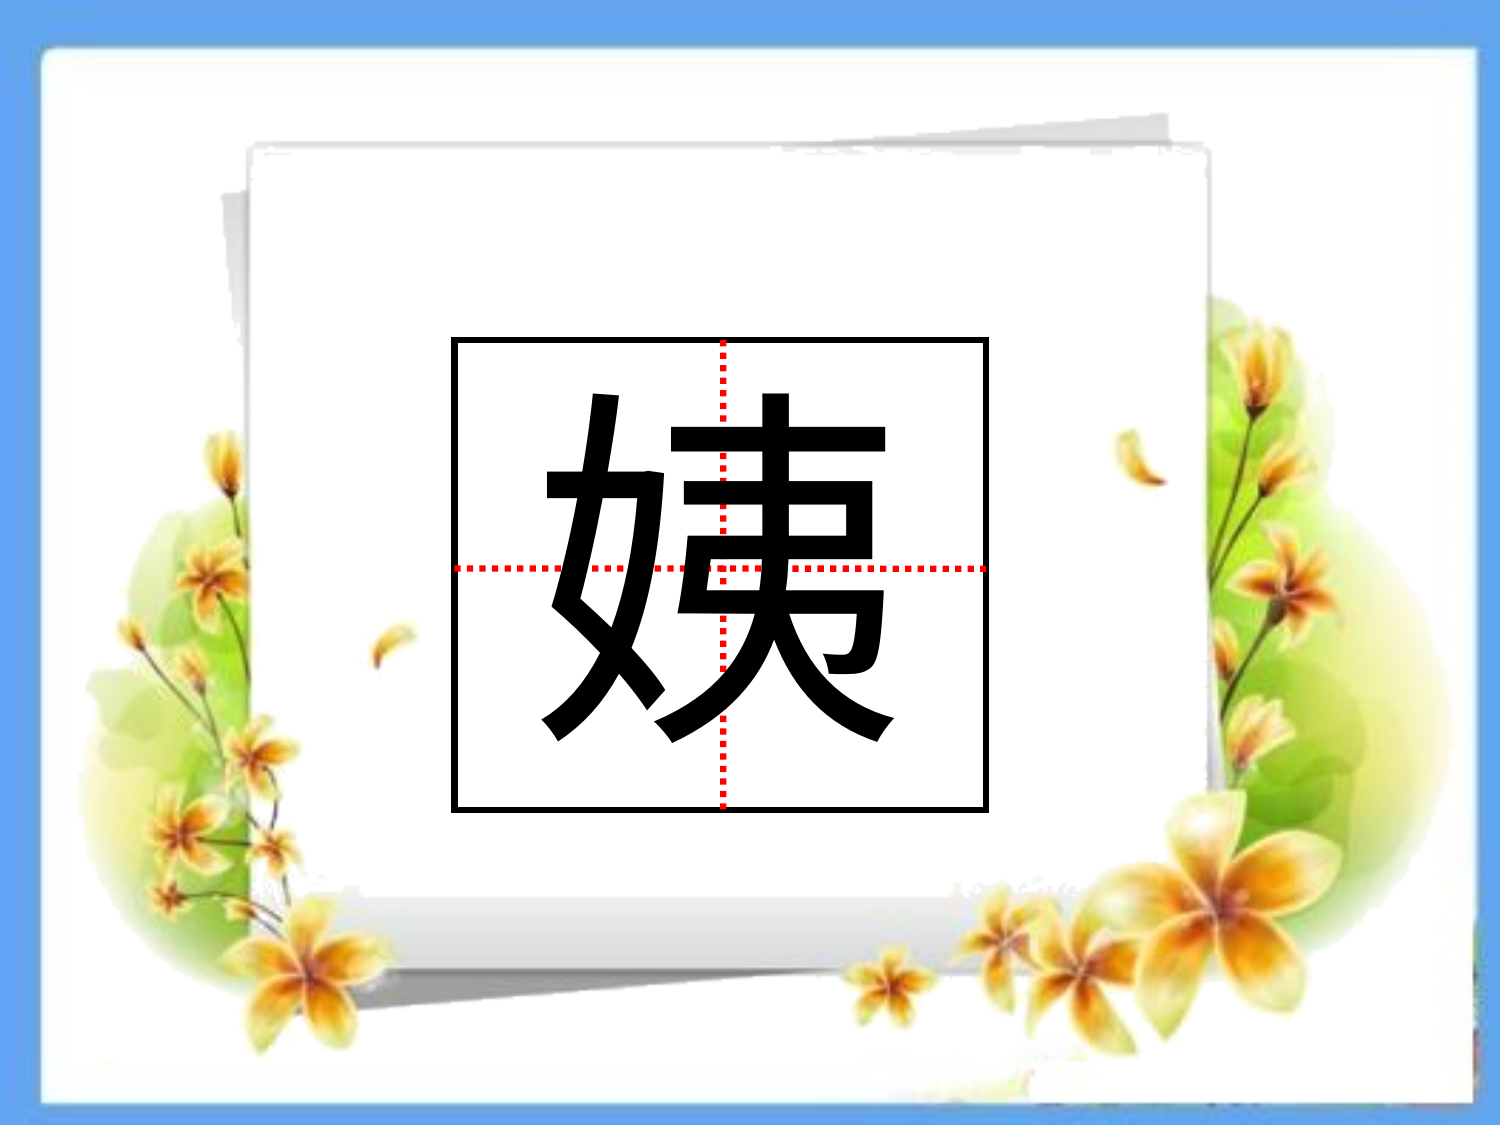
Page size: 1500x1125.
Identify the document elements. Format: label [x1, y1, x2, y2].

picture [0, 0, 1500, 1125]
text_box [454, 339, 987, 810]
